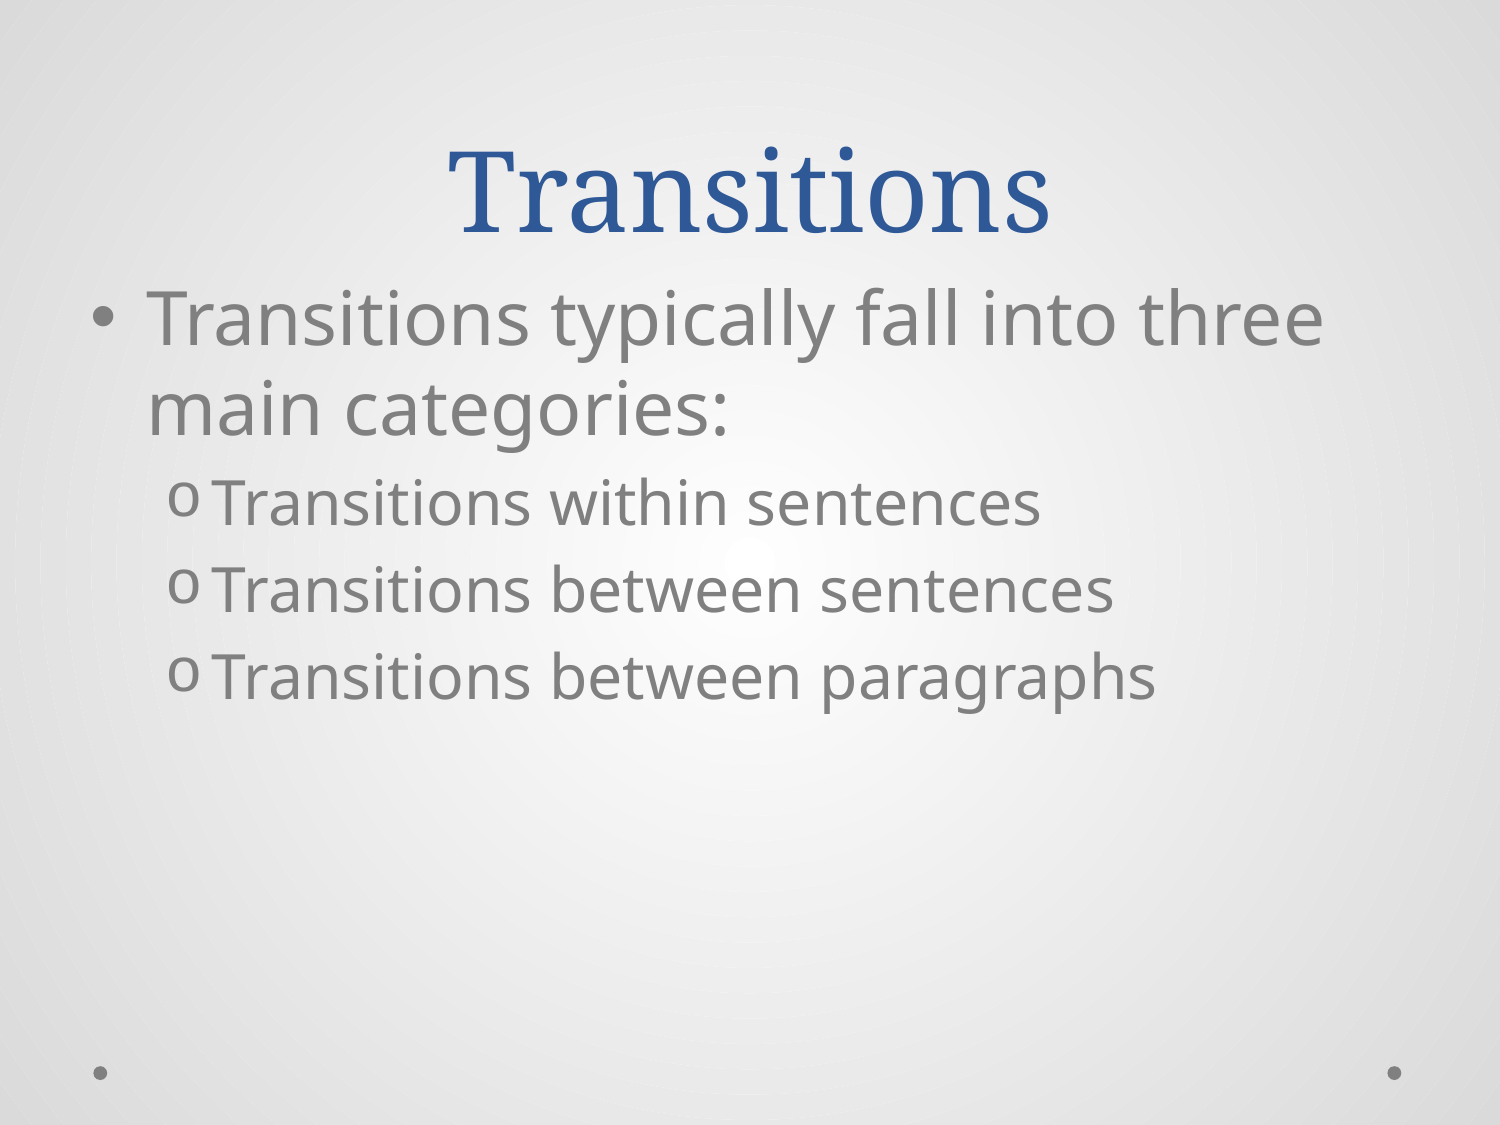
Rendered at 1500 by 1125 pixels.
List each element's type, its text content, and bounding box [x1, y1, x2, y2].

title Transitions [75, 0, 1425, 262]
list Transitions typically fall into three main categories: Transitions within sentences Transitions between sentences Transitions between paragraphs [75, 262, 1425, 1005]
